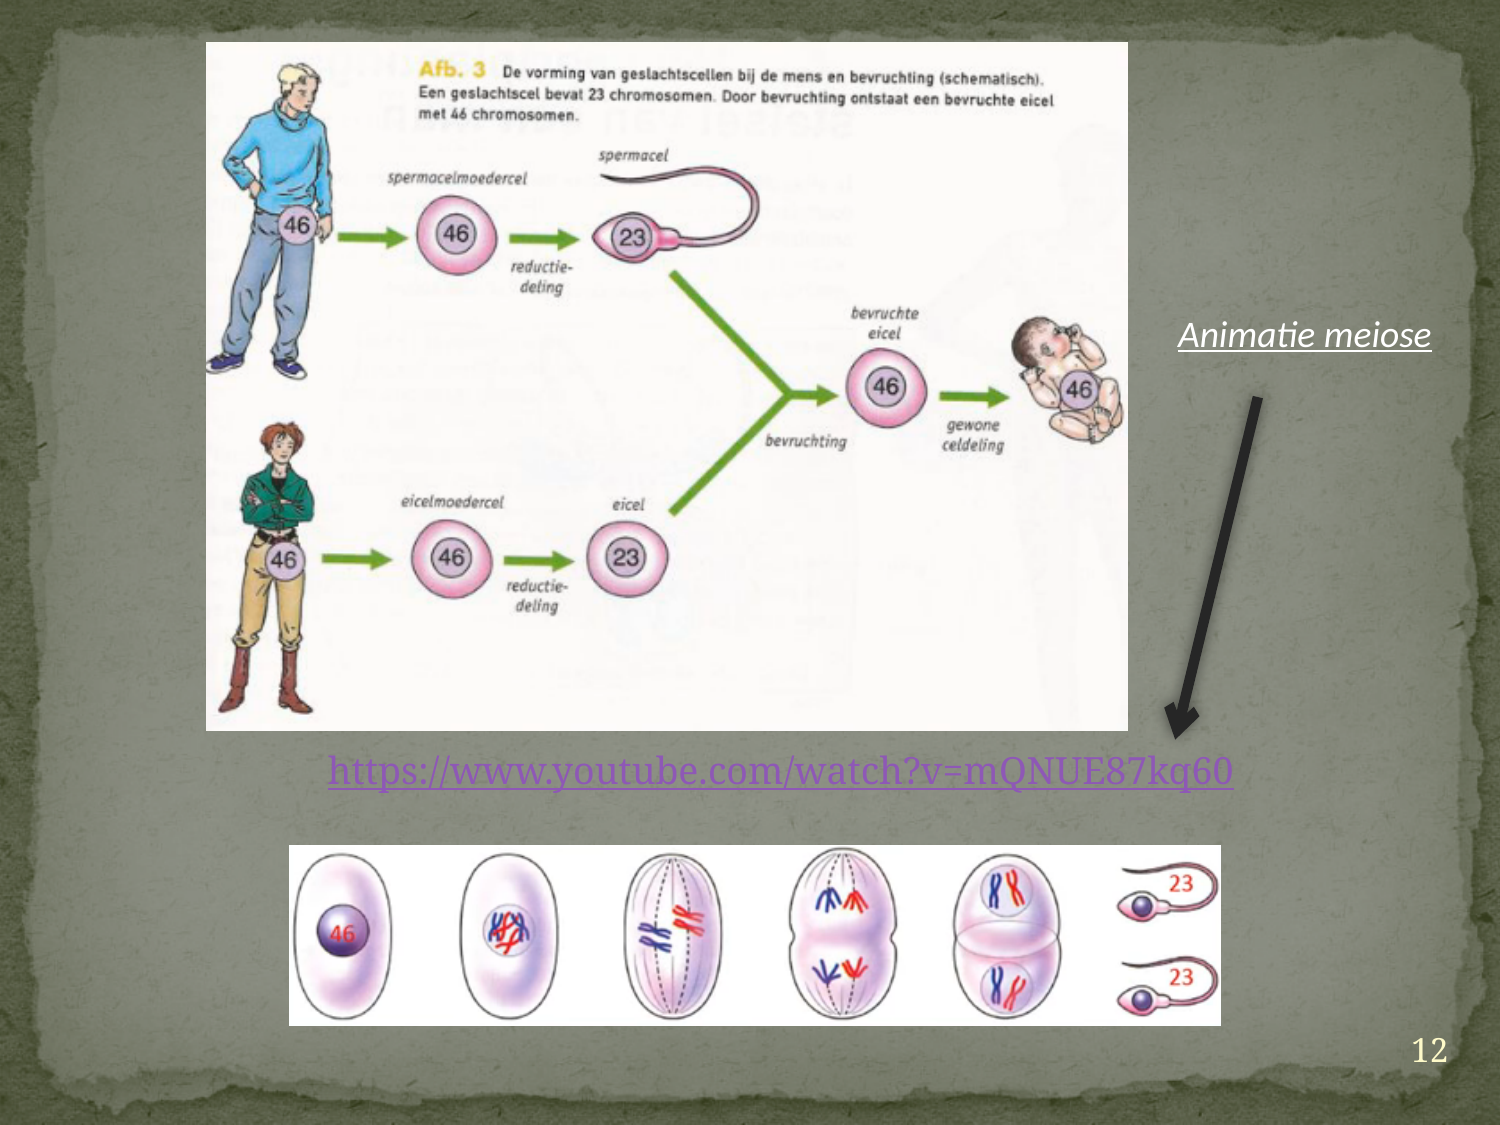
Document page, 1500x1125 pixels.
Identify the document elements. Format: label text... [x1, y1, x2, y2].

text_box Animatie meiose [1163, 302, 1500, 363]
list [291, 847, 1220, 1025]
picture [206, 42, 1129, 731]
text_box https://www.youtube.com/watch?v=mQNUE87kq60 [313, 739, 1250, 851]
slide_number 12 [1379, 1014, 1480, 1089]
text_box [1178, 400, 1255, 738]
